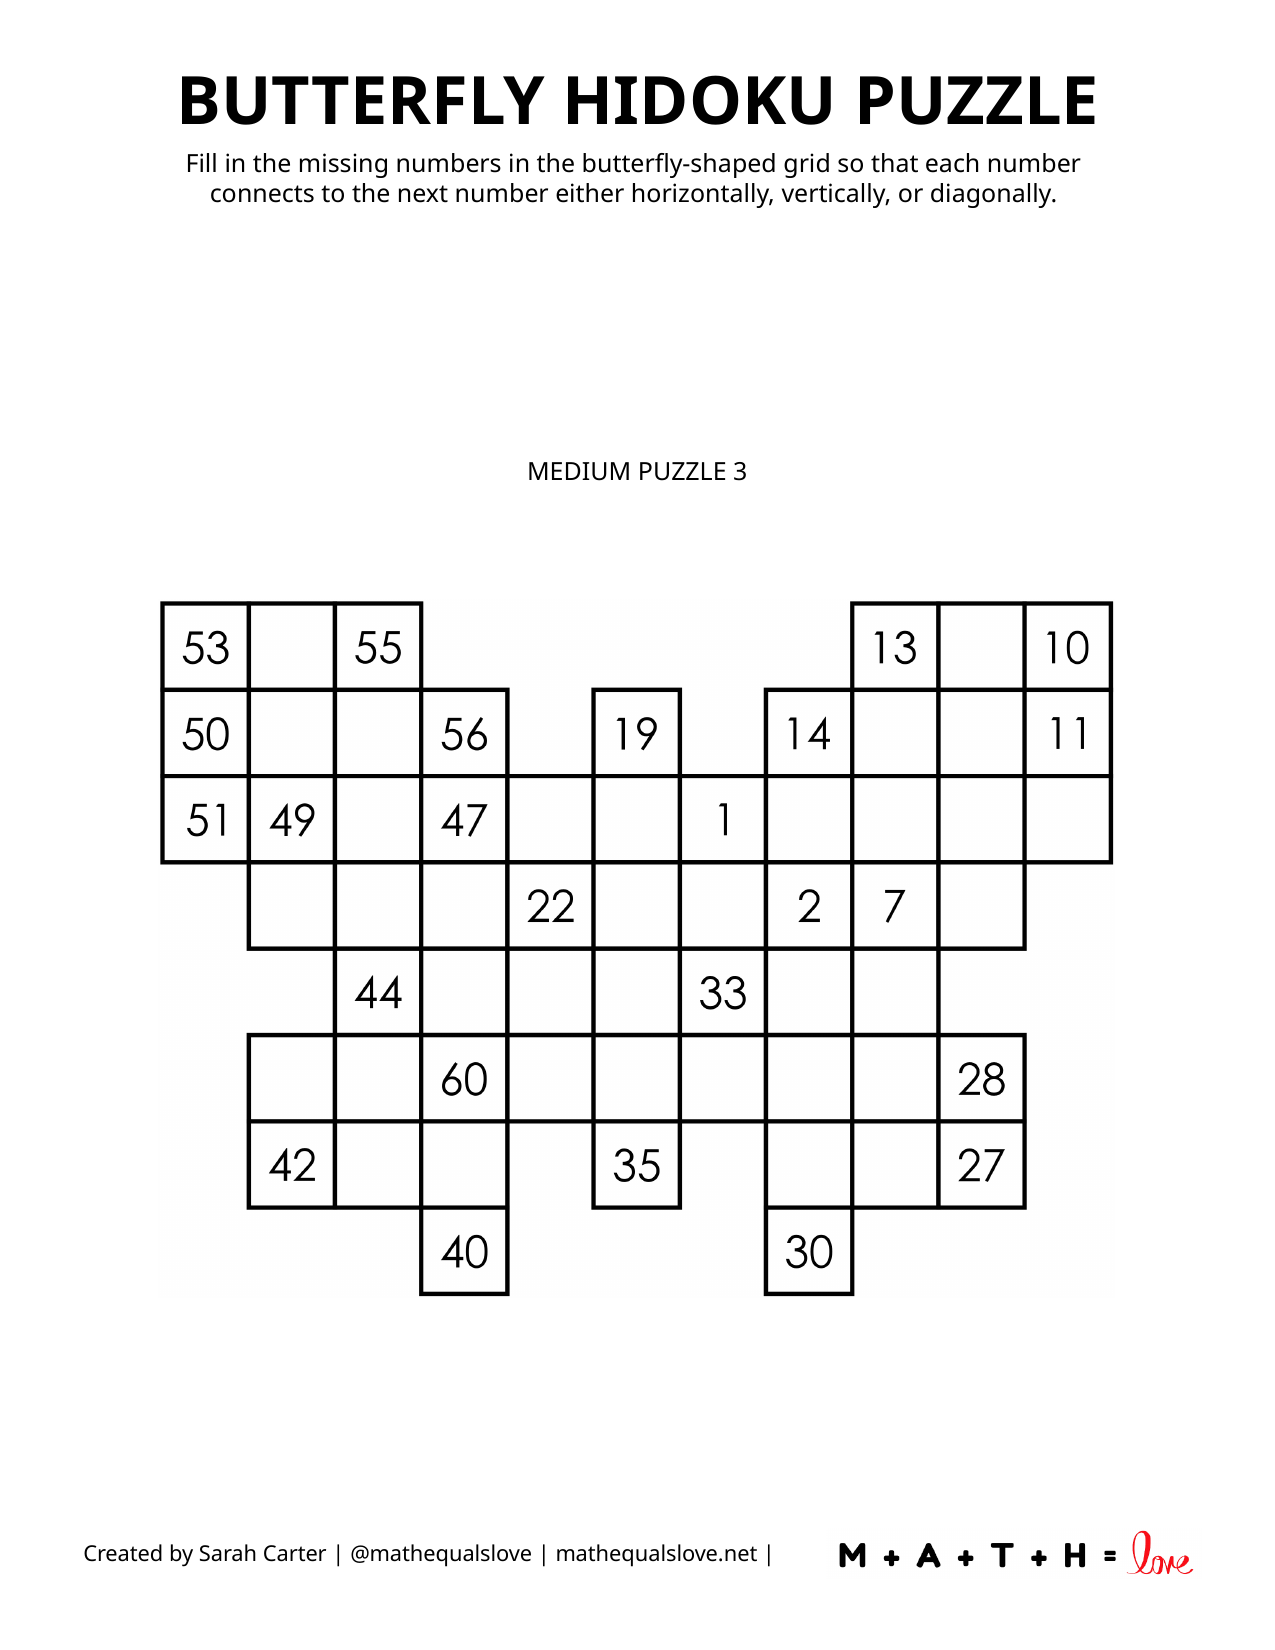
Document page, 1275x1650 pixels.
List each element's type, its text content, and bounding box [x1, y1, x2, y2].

text_box Created by Sarah Carter | @mathequalslove | mathequalslove.net | [68, 1532, 826, 1574]
text_box Fill in the missing numbers in the butterfly-shaped grid so that each number connects to the next number either horizontally, vertically, or diagonally. [0, 140, 1275, 216]
picture [157, 599, 1116, 1299]
text_box MEDIUM PUZZLE 3 [159, 455, 1116, 507]
picture [826, 1528, 1203, 1579]
text_box BUTTERFLY HIDOKU PUZZLE [66, 50, 1211, 140]
